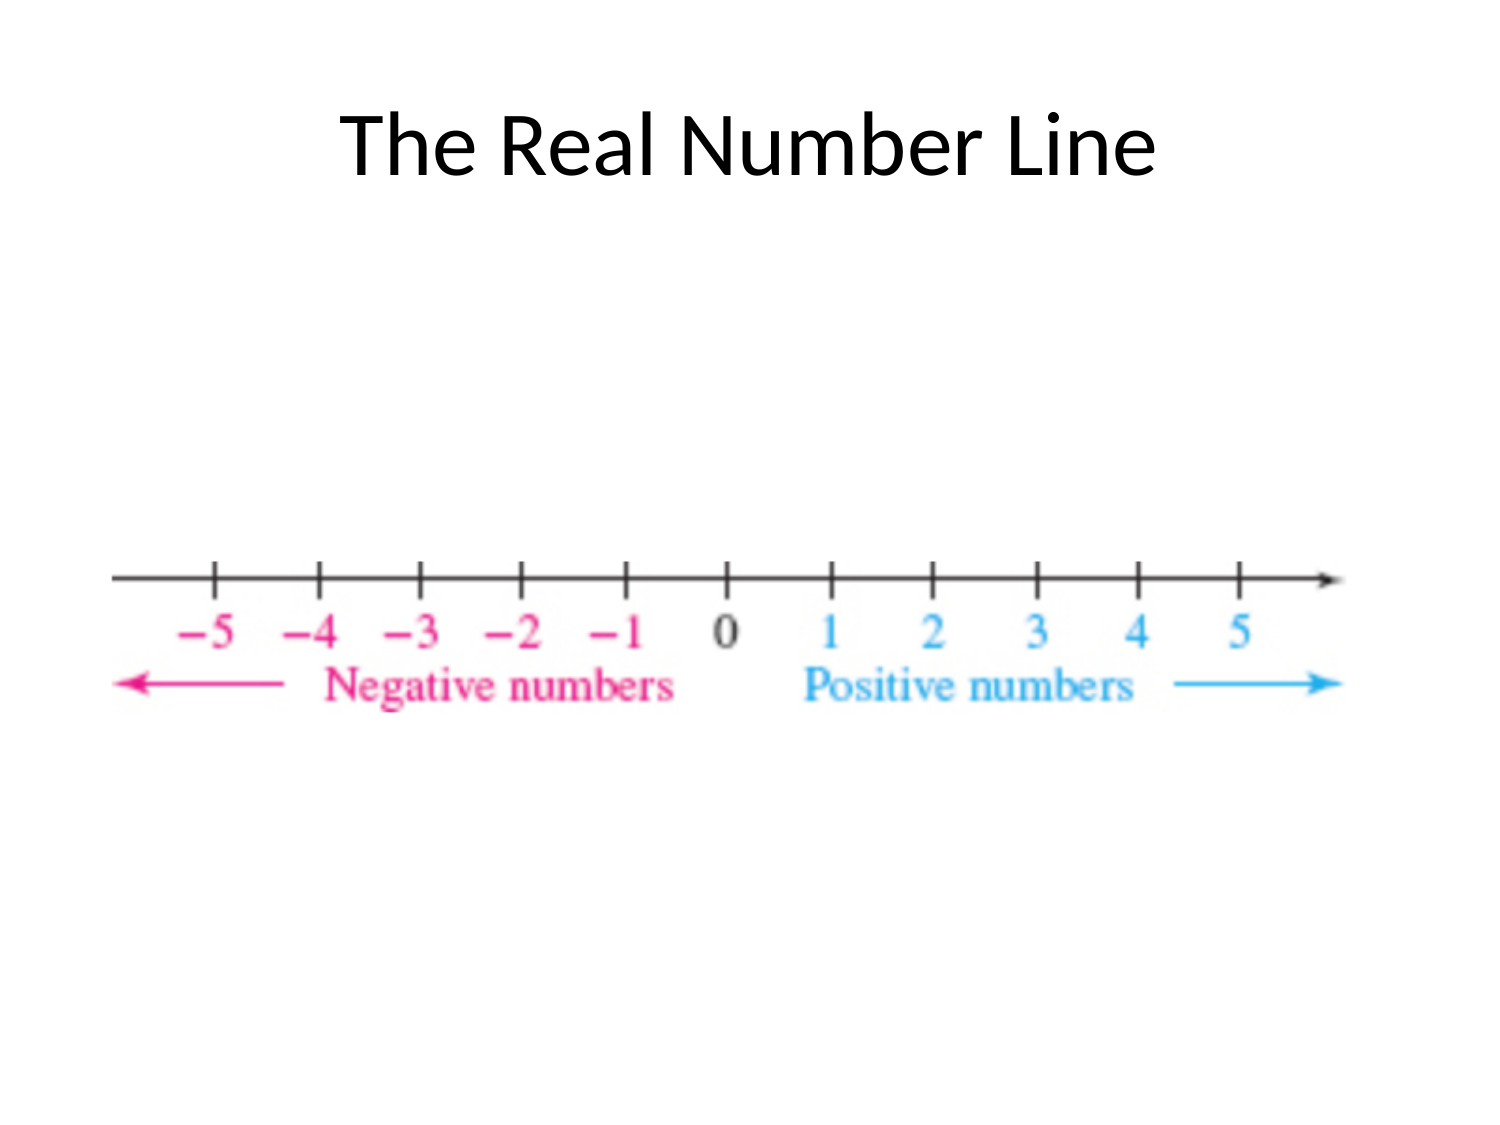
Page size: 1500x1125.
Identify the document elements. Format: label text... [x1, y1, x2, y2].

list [74, 262, 1426, 1006]
title The Real Number Line [75, 45, 1425, 233]
